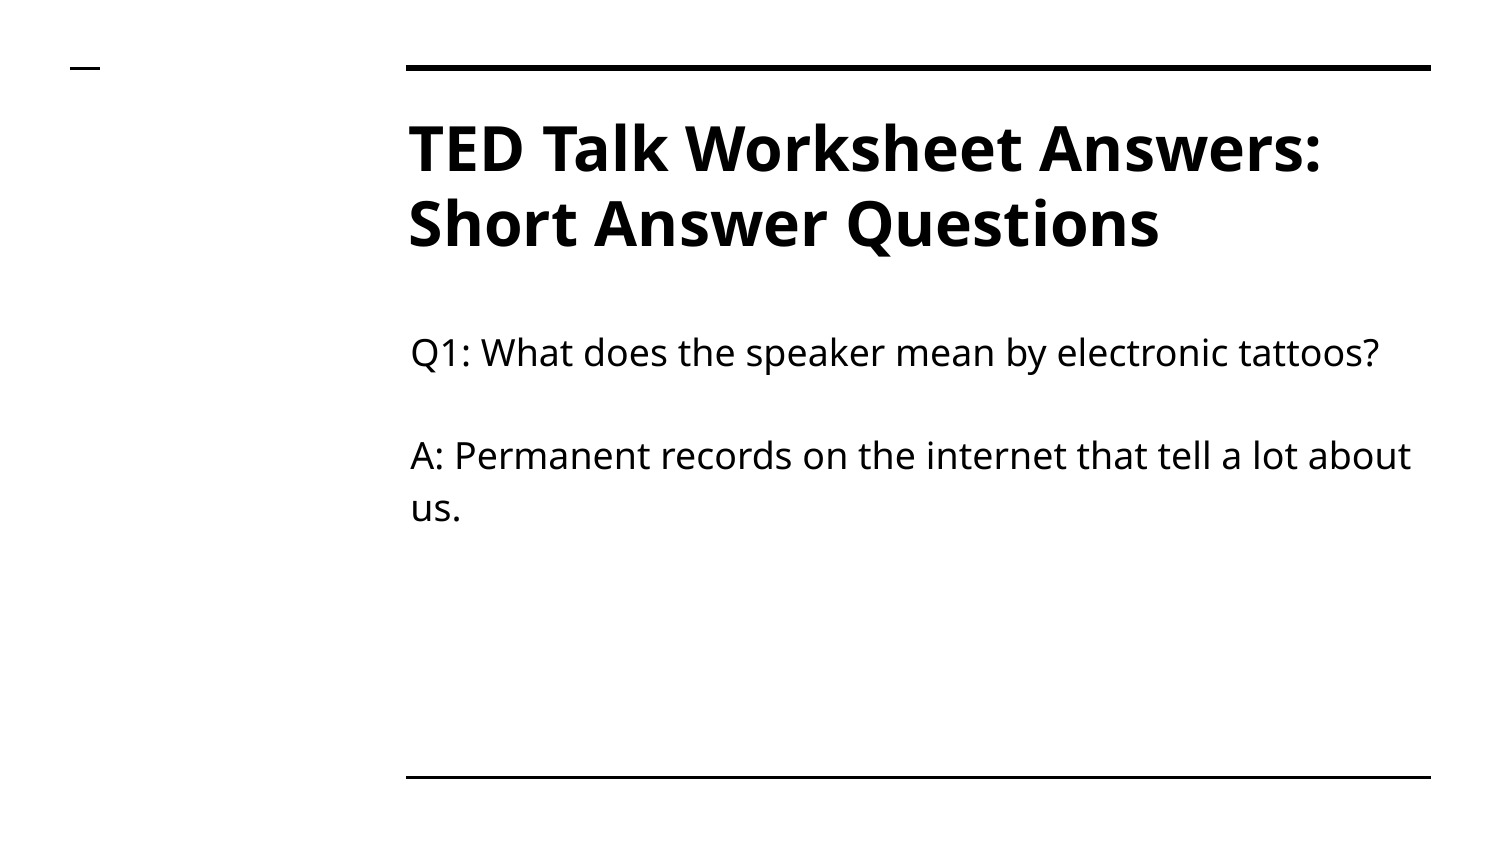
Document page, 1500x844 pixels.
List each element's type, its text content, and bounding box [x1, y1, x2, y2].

title TED Talk Worksheet Answers: Short Answer Questions [393, 94, 1431, 199]
list Q1: What does the speaker mean by electronic tattoos? A: Permanent records on the internet that tell a lot about us. [395, 261, 1433, 755]
